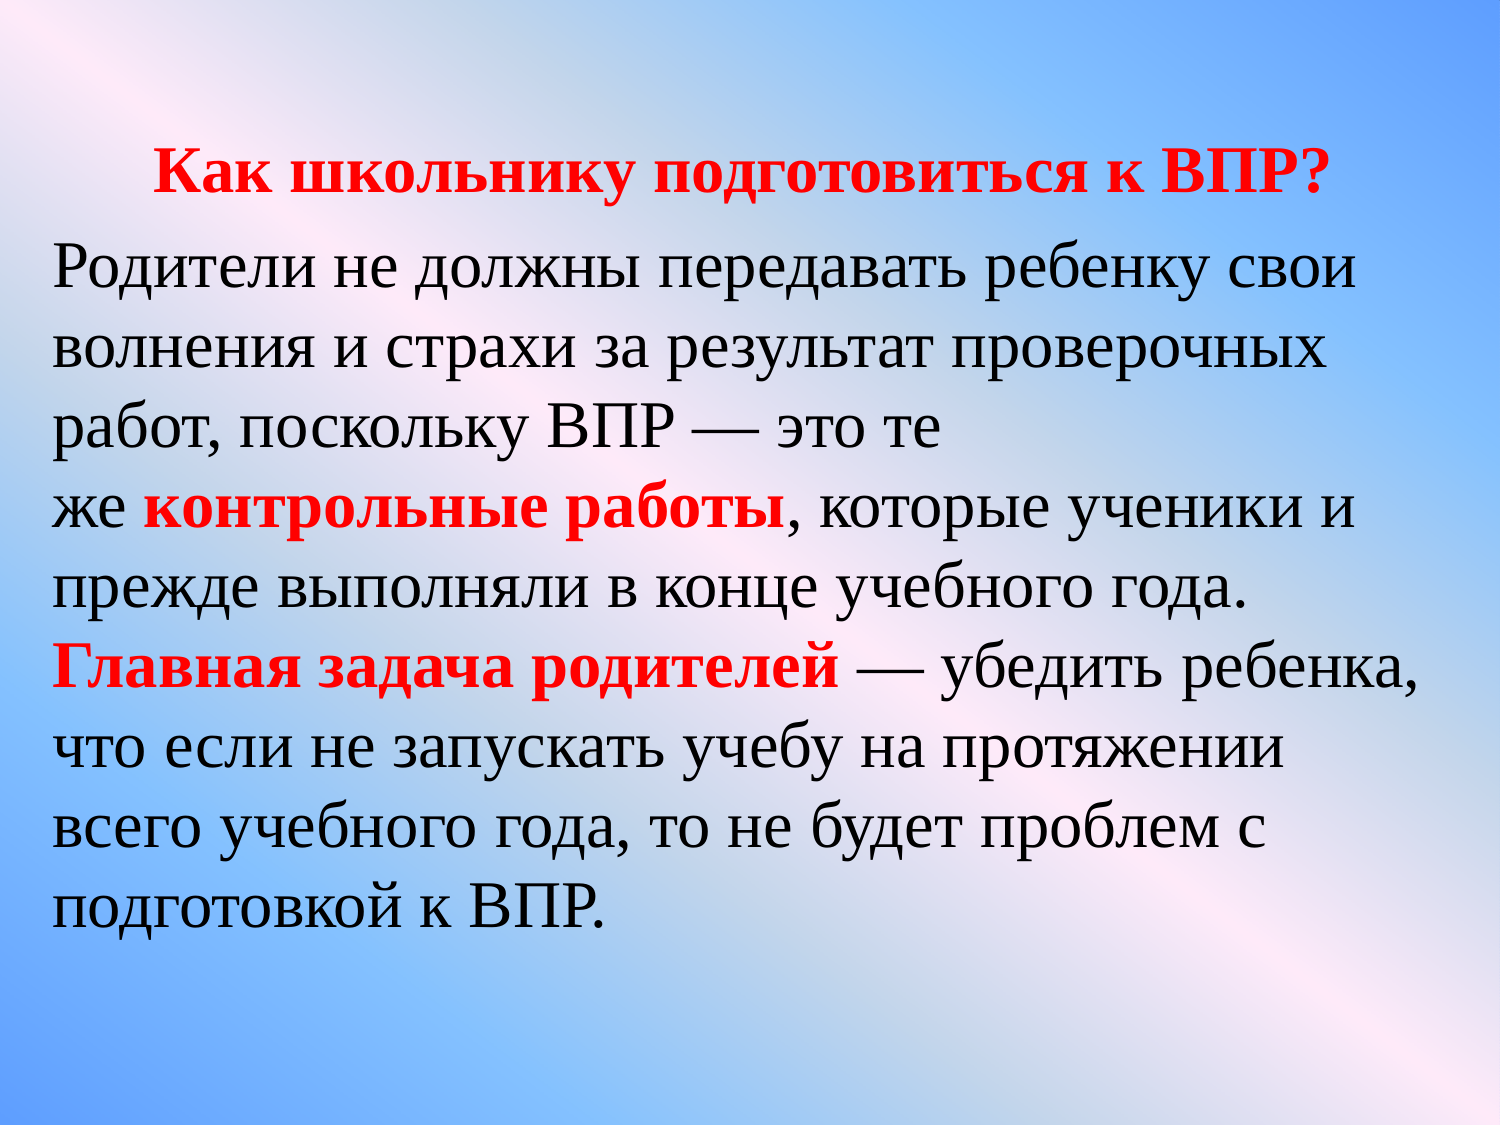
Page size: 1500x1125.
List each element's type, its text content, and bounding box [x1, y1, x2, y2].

text_box Как школьнику подготовиться к ВПР? Родители не должны передавать ребенку свои волнения и страхи за результат проверочных работ, поскольку ВПР — это те же контрольные работы, которые ученики и прежде выполняли в конце учебного года. Главная задача родителей — убедить ребенка, что если не запускать учебу на протяжении всего учебного года, то не будет проблем с подготовкой к ВПР. [37, 112, 1450, 949]
picture [0, 0, 1500, 1125]
